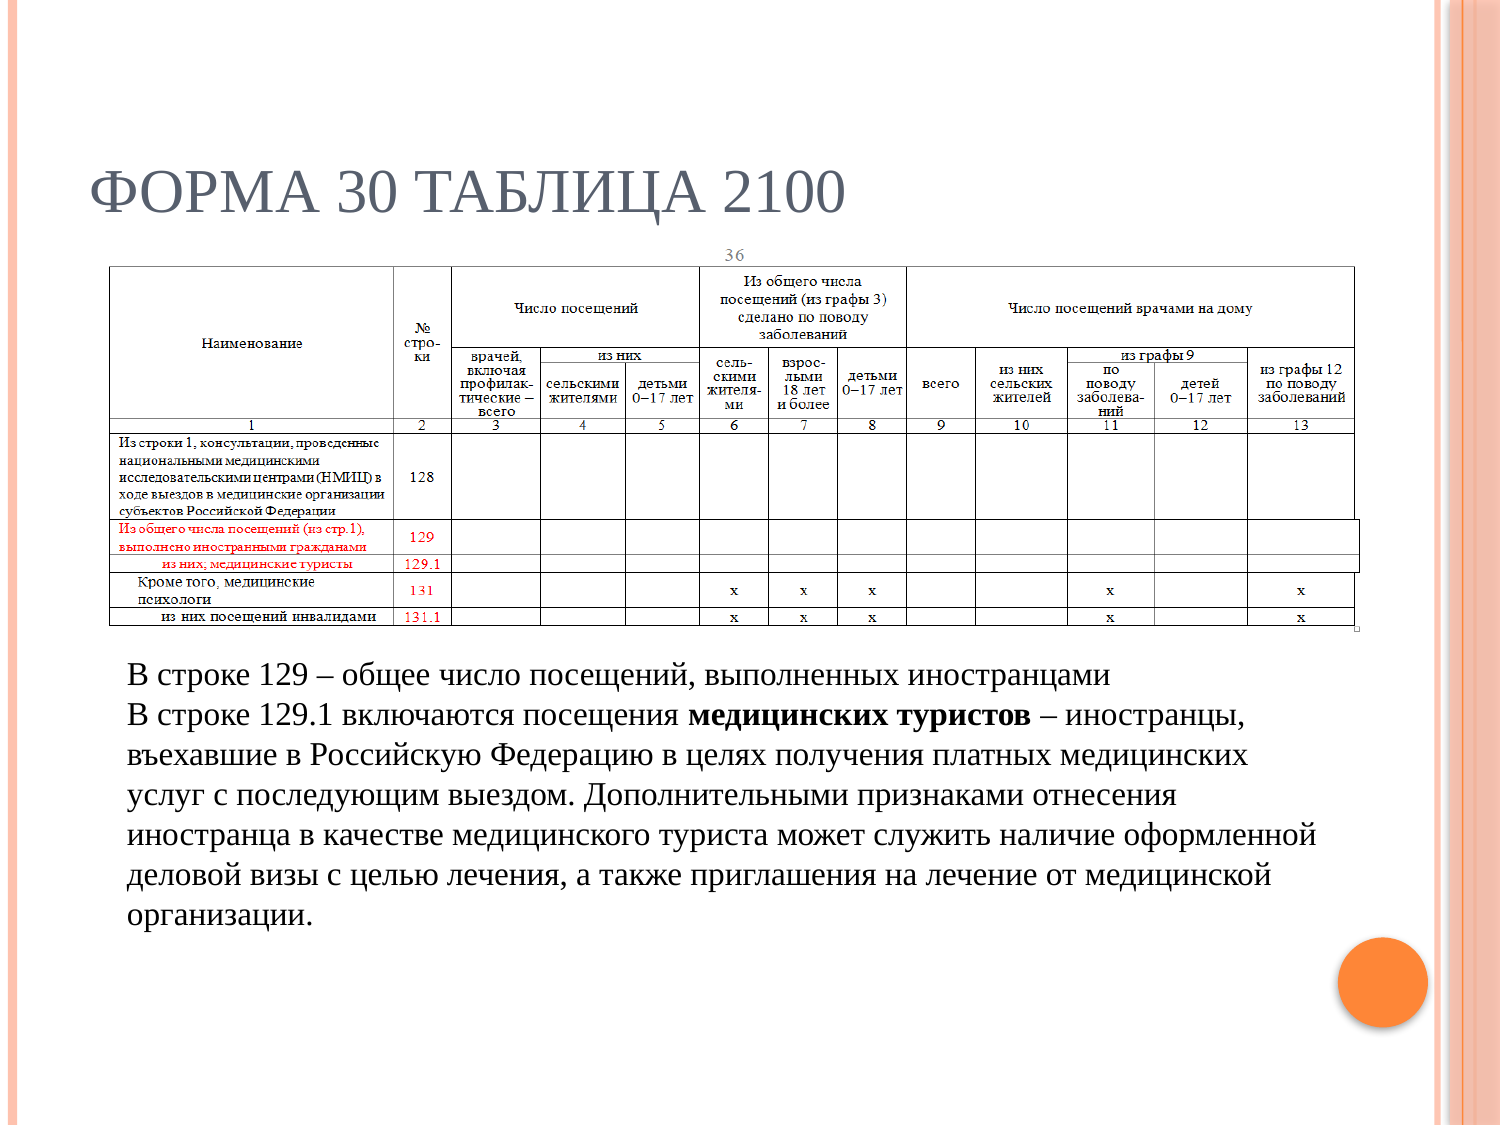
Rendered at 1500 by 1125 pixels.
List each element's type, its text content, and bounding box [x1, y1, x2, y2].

title Форма 30 Таблица 2100 [75, 45, 1300, 233]
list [76, 242, 1377, 650]
text_box В строке 129 – общее число посещений, выполненных иностранцами В строке 129.1 включаются посещения медицинских туристов – иностранцы, въехавшие в Российскую Федерацию в целях получения платных медицинских услуг с последующим выездом. Дополнительными признаками отнесения иностранца в качестве медицинского туриста может служить наличие оформленной деловой визы с целью лечения, а также приглашения на лечение от медицинской организации. [112, 659, 1341, 940]
